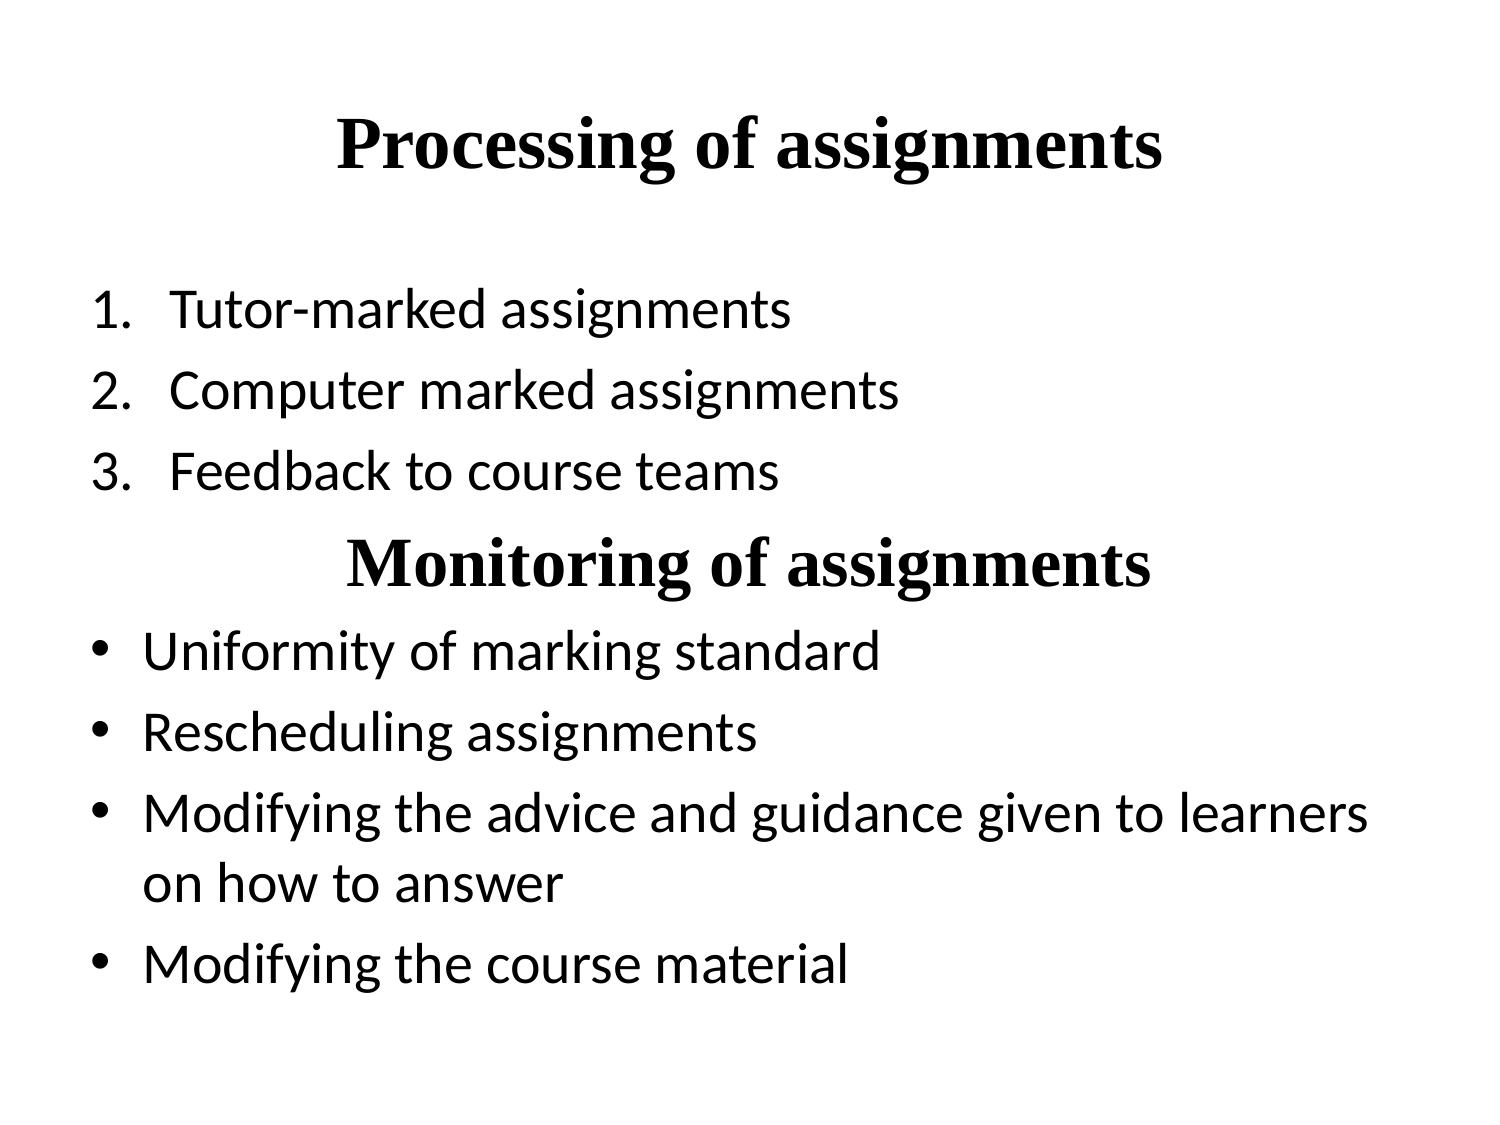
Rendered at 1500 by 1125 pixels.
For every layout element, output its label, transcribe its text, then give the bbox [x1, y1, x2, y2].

list Tutor-marked assignments Computer marked assignments Feedback to course teams Monitoring of assignments Uniformity of marking standard Rescheduling assignments Modifying the advice and guidance given to learners on how to answer Modifying the course material [75, 262, 1425, 1005]
title Processing of assignments [75, 45, 1425, 233]
